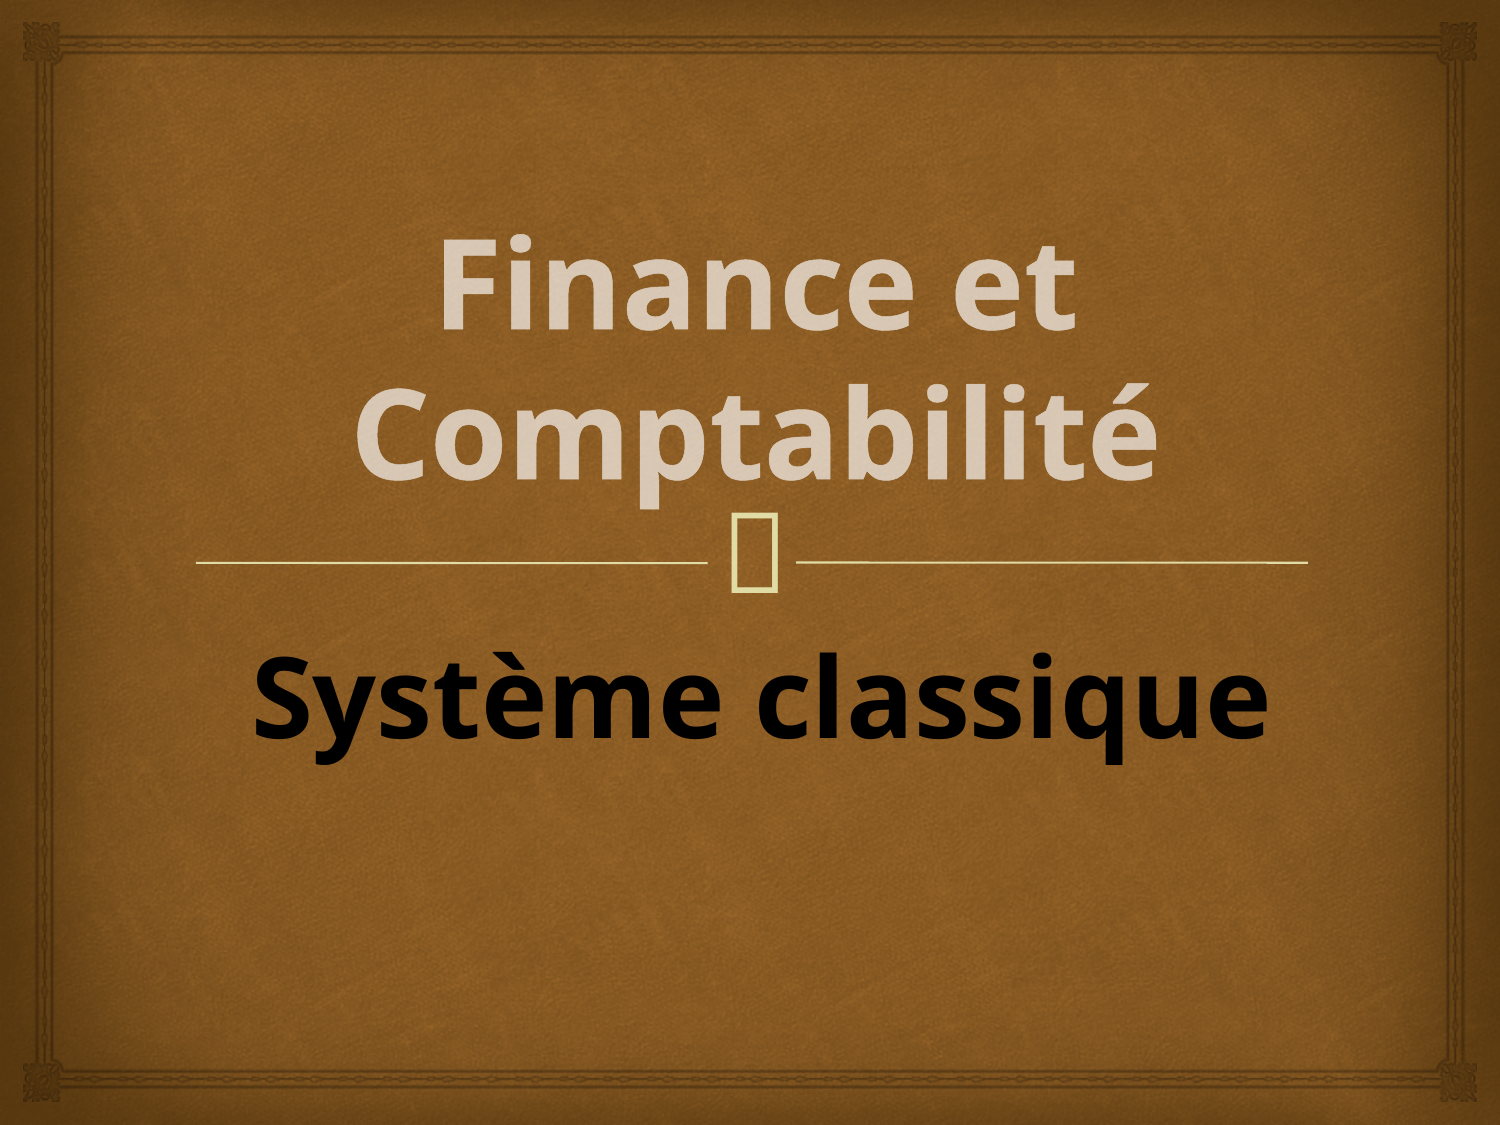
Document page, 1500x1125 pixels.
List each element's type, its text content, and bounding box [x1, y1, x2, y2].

title Finance et Comptabilité [53, 227, 1459, 512]
picture [0, 0, 1500, 1125]
subtitle Système classique [147, 618, 1376, 906]
